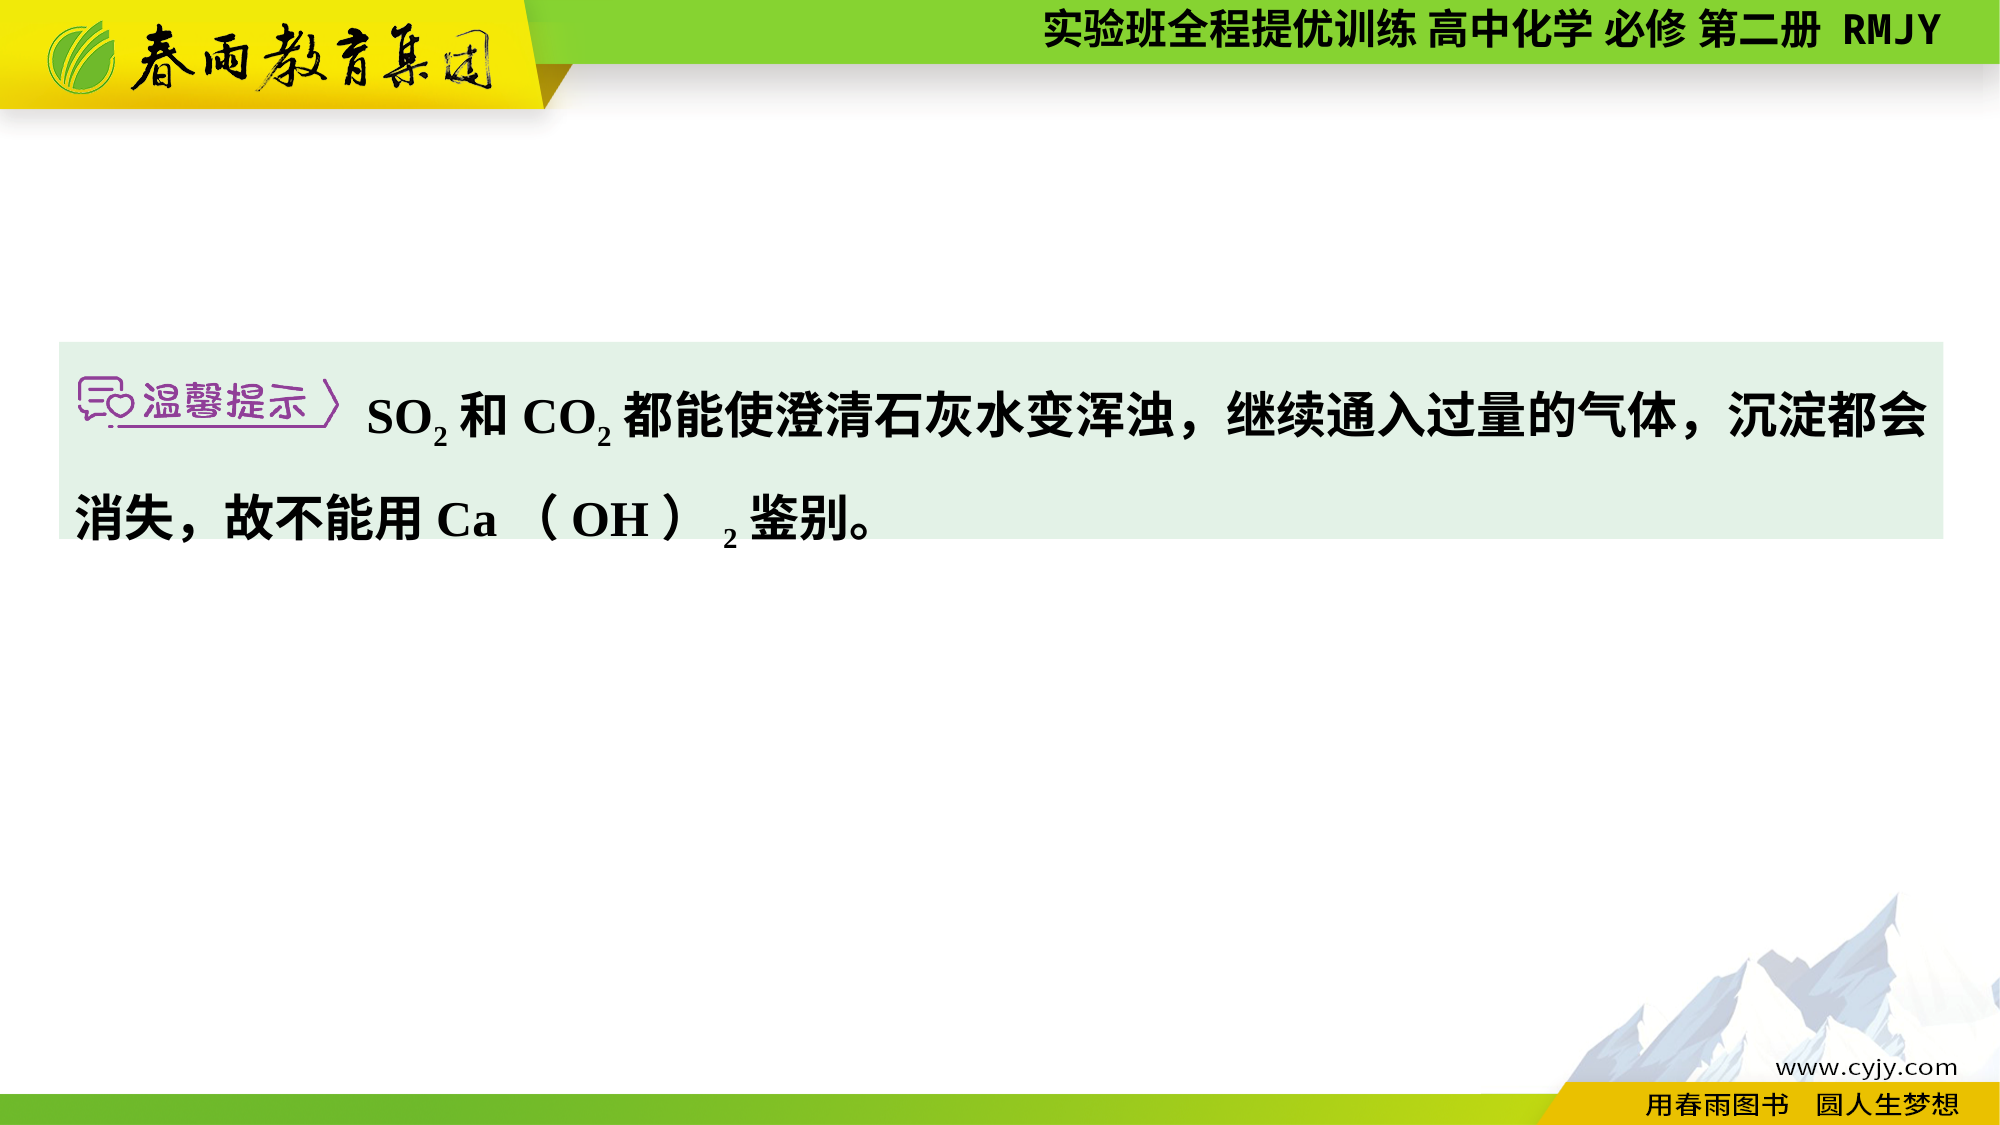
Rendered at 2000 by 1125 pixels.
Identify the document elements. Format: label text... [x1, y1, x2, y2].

list SO2和CO2都能使澄清石灰水变浑浊，继续通入过量的气体，沉淀都会消失，故不能用Ca（OH）2鉴别。 [59, 341, 1944, 539]
picture [0, 0, 2000, 1125]
